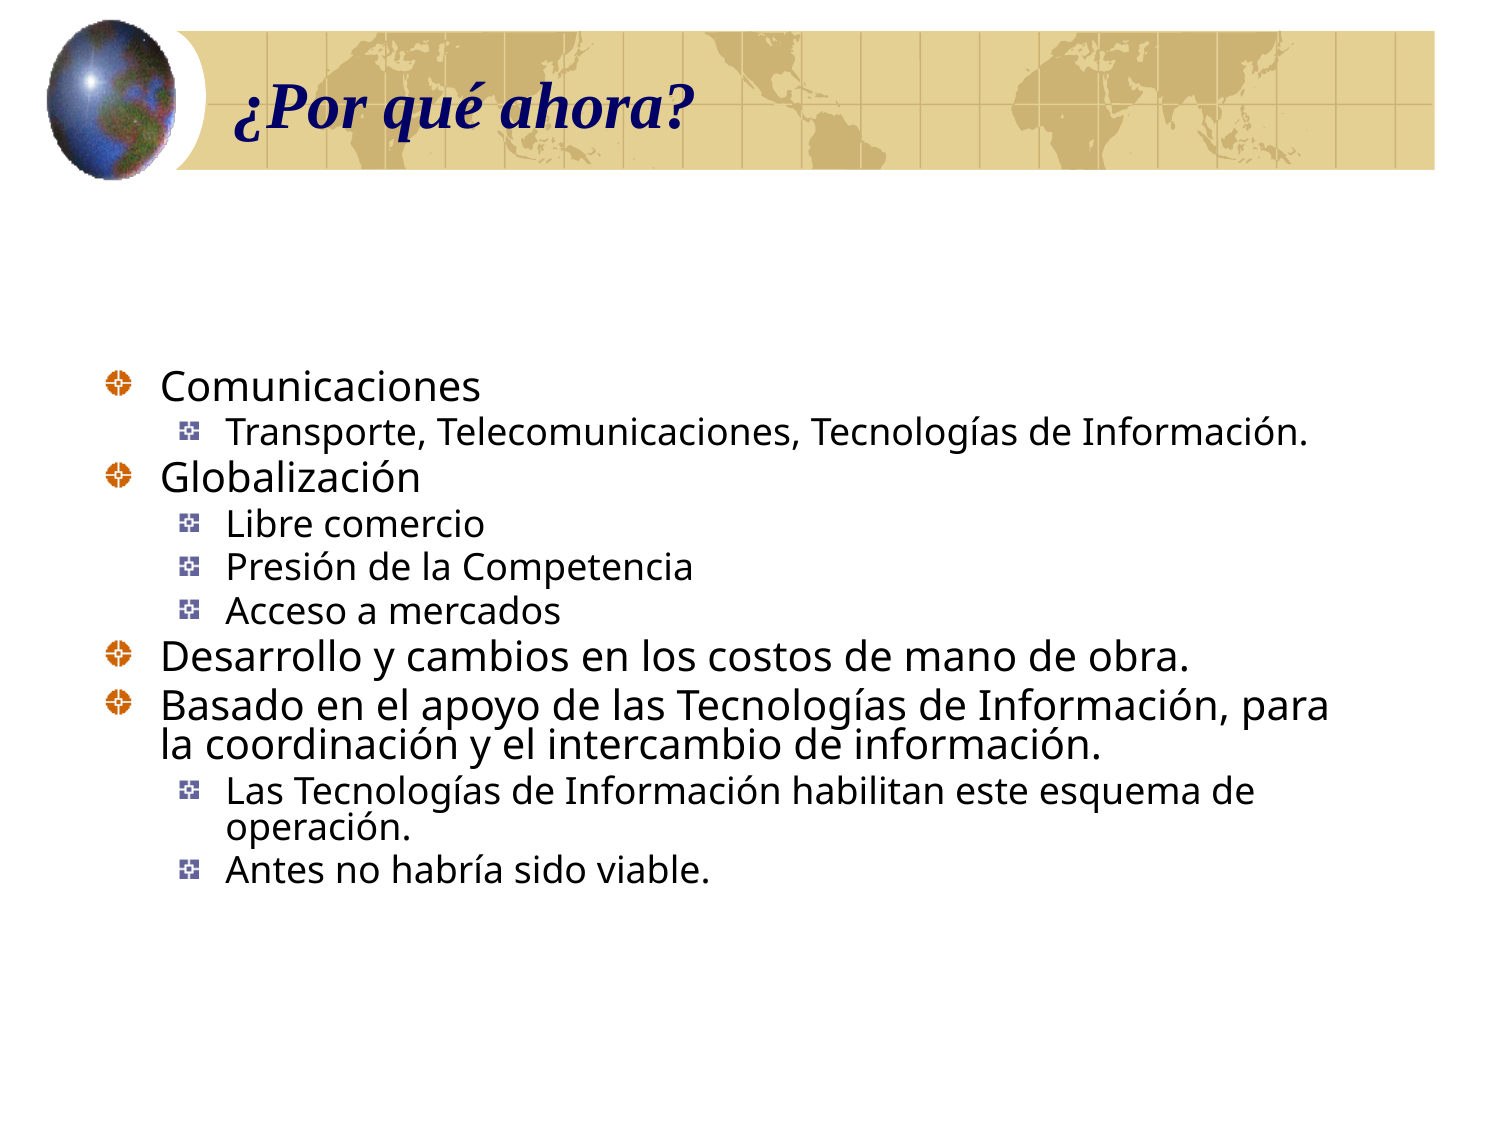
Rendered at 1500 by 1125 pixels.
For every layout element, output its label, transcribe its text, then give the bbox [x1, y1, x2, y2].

picture [178, 555, 199, 576]
picture [103, 639, 133, 670]
picture [103, 369, 133, 399]
picture [103, 461, 133, 491]
picture [103, 688, 133, 718]
list Comunicaciones Transporte, Telecomunicaciones, Tecnologías de Información. Globalización Libre comercio Presión de la Competencia Acceso a mercados Desarrollo y cambios en los costos de mano de obra. Basado en el apoyo de las Tecnologías de Información, para la coordinación y el intercambio de información. Las Tecnologías de Información habilitan este esquema de operación. Antes no habría sido viable. [88, 361, 1364, 1037]
picture [42, 14, 190, 185]
picture [178, 420, 199, 440]
title ¿Por qué ahora? [218, 77, 1448, 126]
picture [178, 779, 199, 799]
picture [178, 598, 199, 619]
picture [178, 858, 199, 879]
picture [178, 512, 199, 532]
